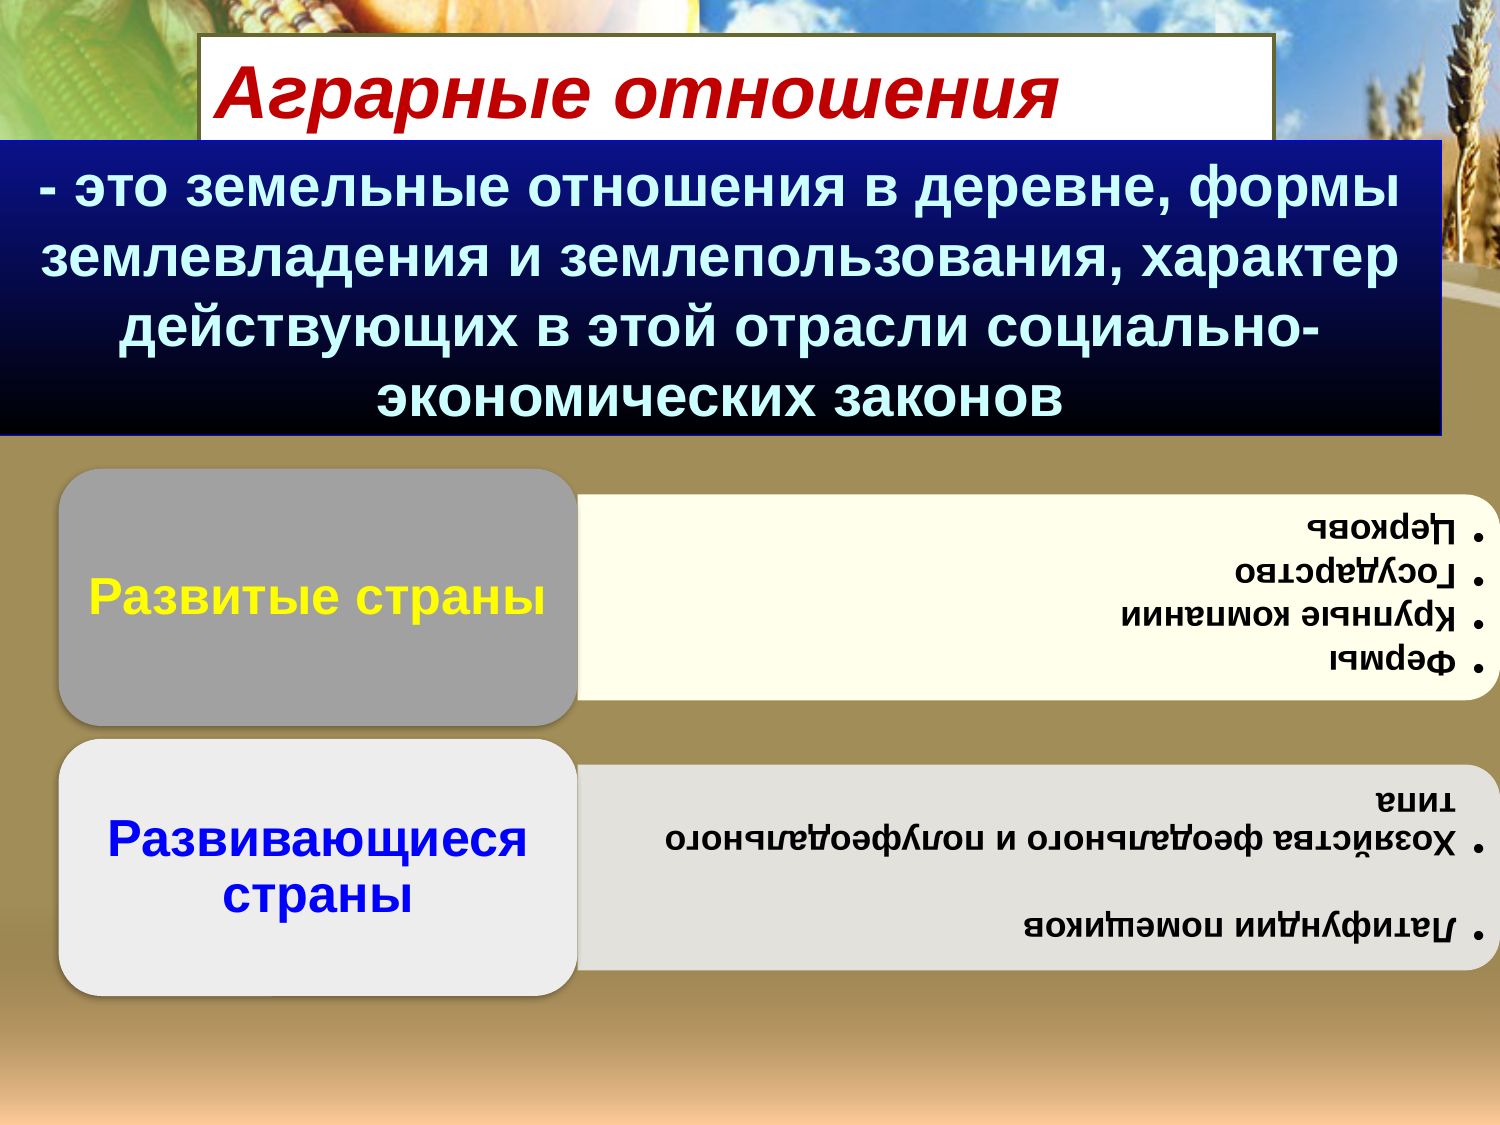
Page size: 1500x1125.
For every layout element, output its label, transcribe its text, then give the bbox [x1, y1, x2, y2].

title Аграрные отношения [197, 33, 1276, 140]
text_box - это земельные отношения в деревне, формы землевладения и землепользования, характер действующих в этой отрасли социально-экономических законов [0, 140, 1442, 436]
picture [0, 0, 1500, 936]
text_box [58, 468, 1500, 997]
